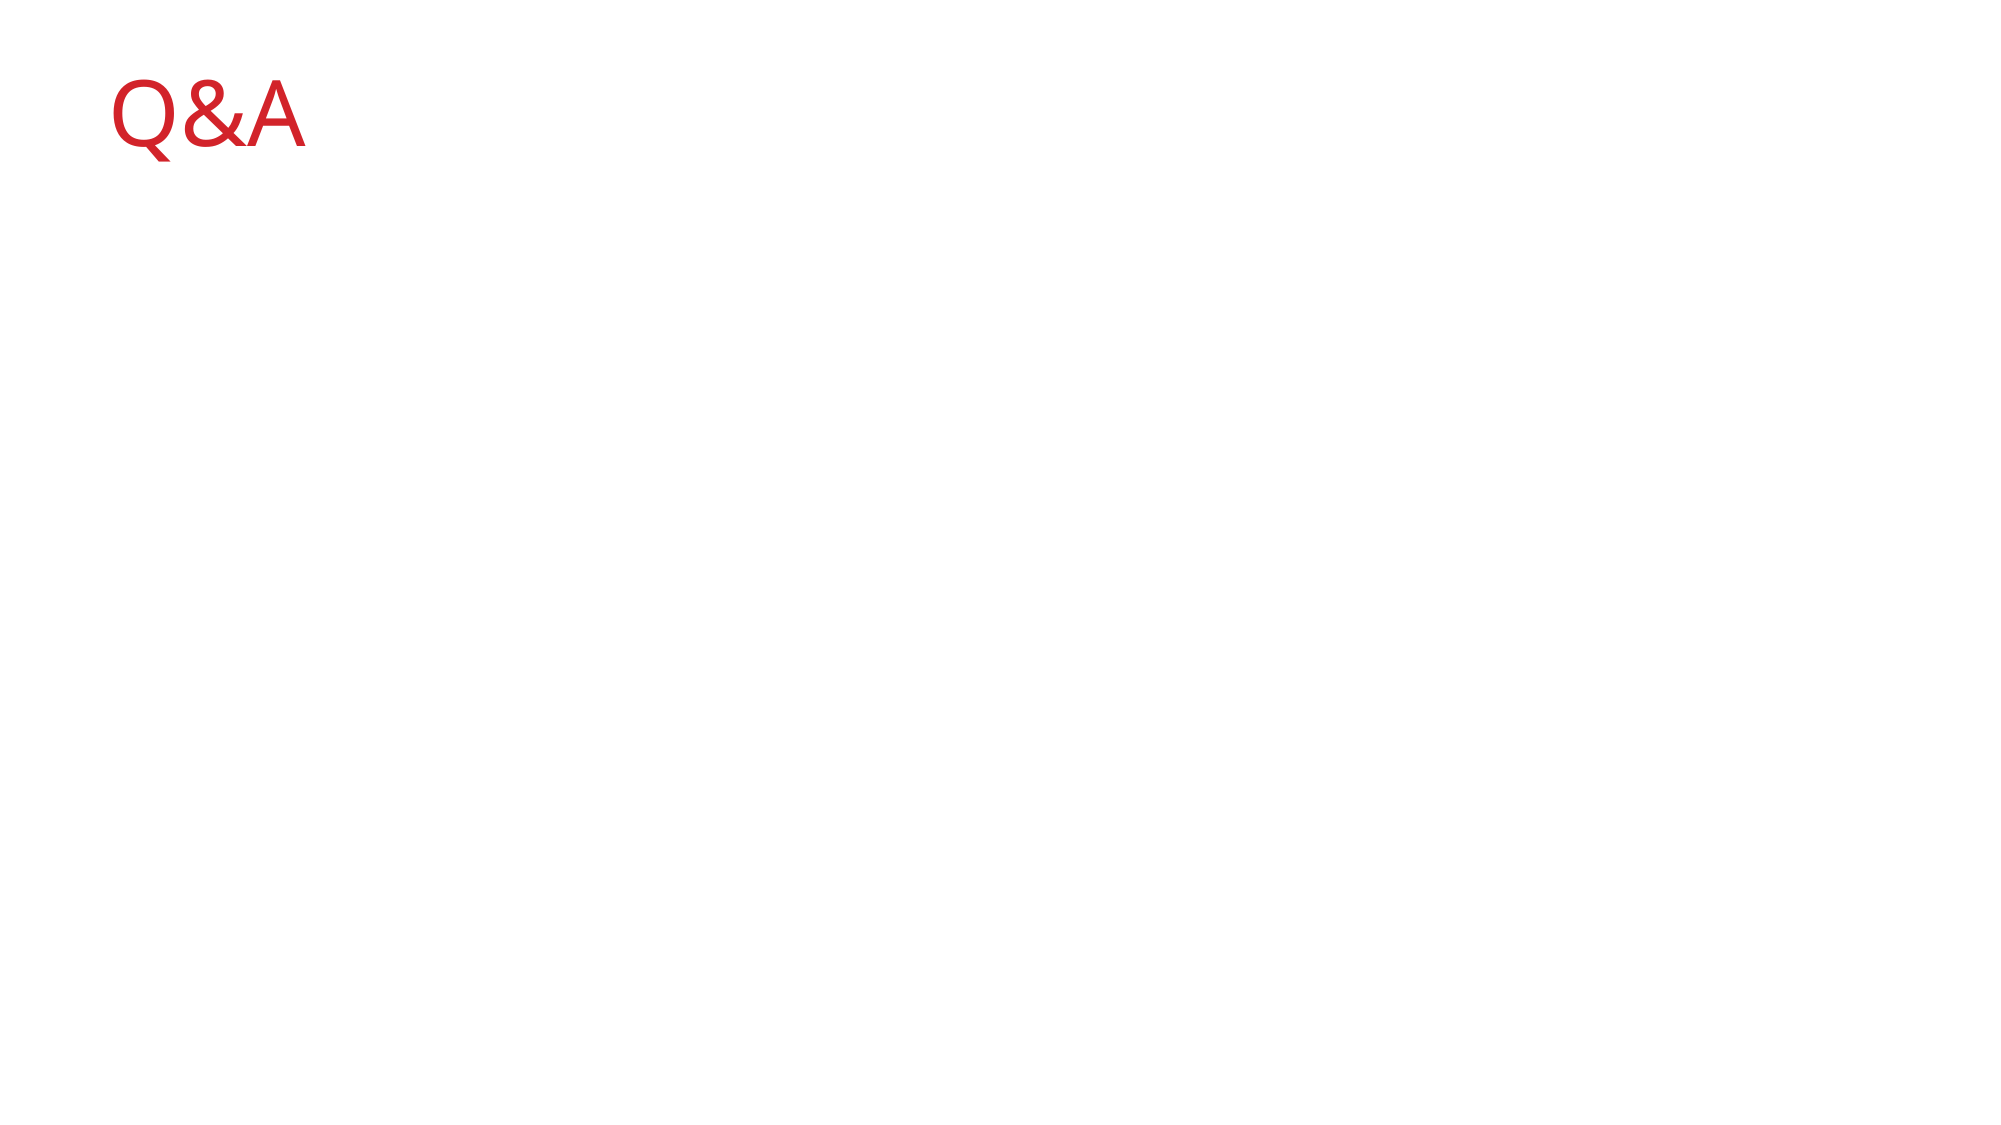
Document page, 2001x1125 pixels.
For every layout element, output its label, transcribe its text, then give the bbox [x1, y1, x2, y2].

title Q&A [93, 0, 1863, 235]
